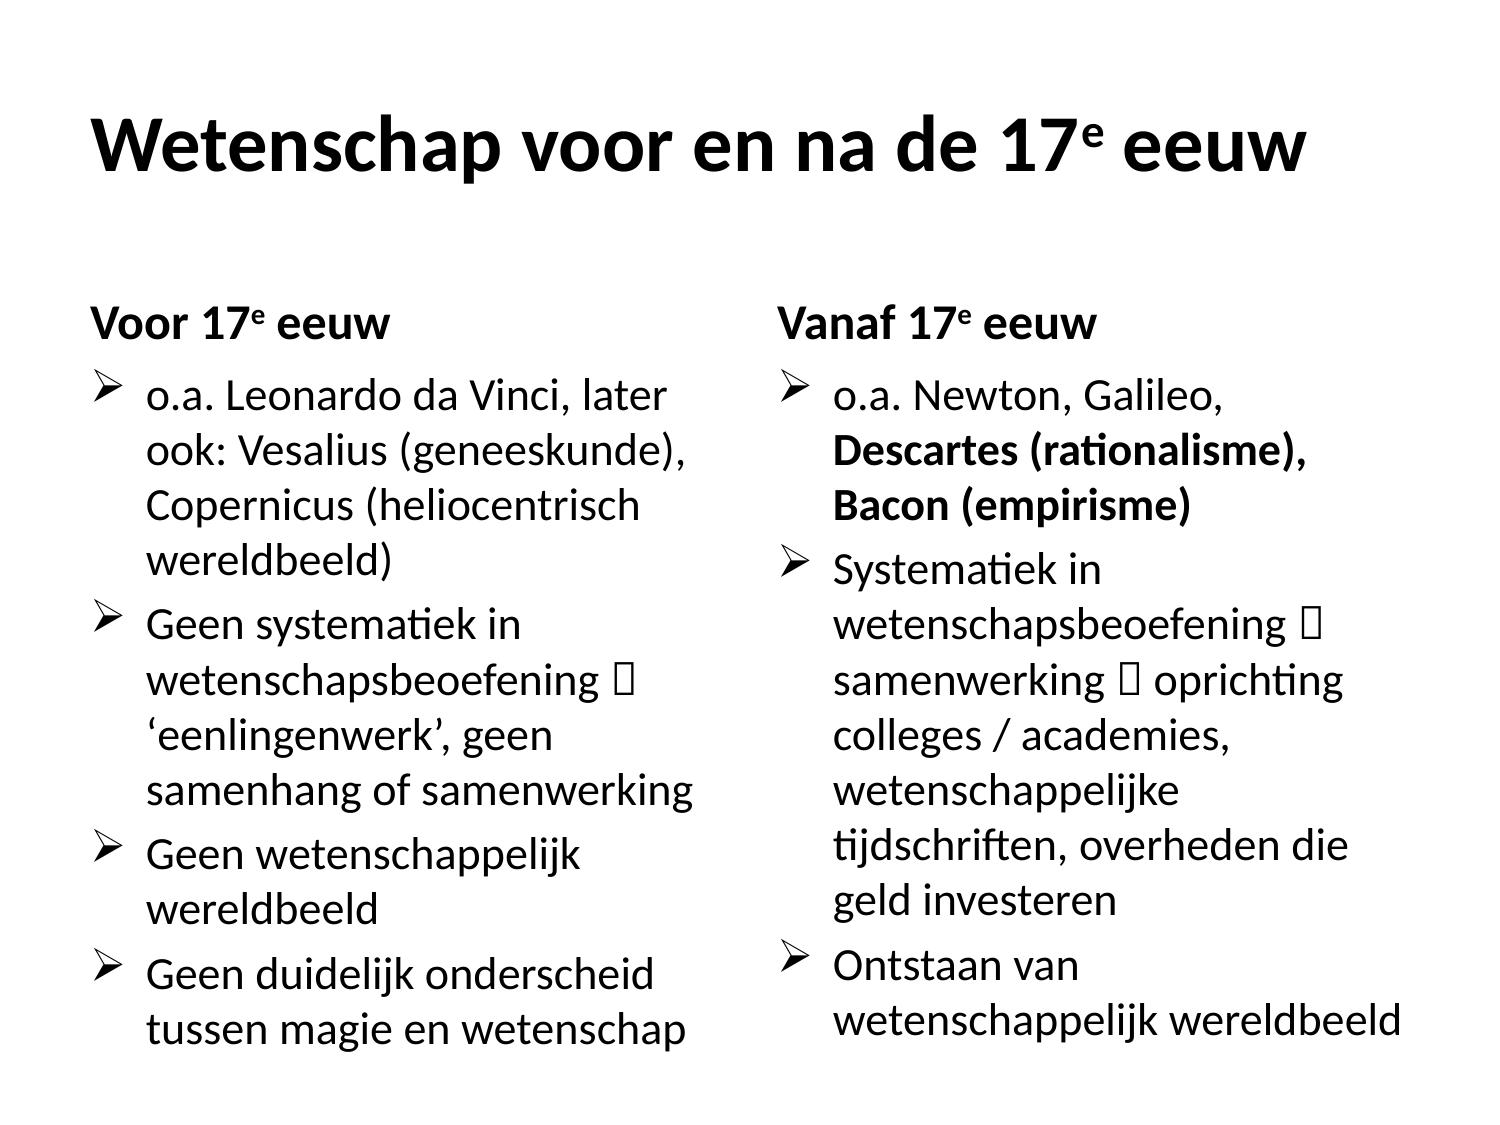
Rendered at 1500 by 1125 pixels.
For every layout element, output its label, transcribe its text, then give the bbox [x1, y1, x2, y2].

list Vanaf 17e eeuw [761, 251, 1425, 356]
list o.a. Leonardo da Vinci, later ook: Vesalius (geneeskunde), Copernicus (heliocentrisch wereldbeeld) Geen systematiek in wetenschapsbeoefening  ‘eenlingenwerk’, geen samenhang of samenwerking Geen wetenschappelijk wereldbeeld Geen duidelijk onderscheid tussen magie en wetenschap [75, 356, 738, 1071]
list o.a. Newton, Galileo, Descartes (rationalisme), Bacon (empirisme) Systematiek in wetenschapsbeoefening  samenwerking  oprichting colleges / academies, wetenschappelijke tijdschriften, overheden die geld investeren Ontstaan van wetenschappelijk wereldbeeld [761, 356, 1425, 1059]
list Voor 17e eeuw [75, 251, 738, 356]
title Wetenschap voor en na de 17e eeuw [75, 45, 1425, 233]
